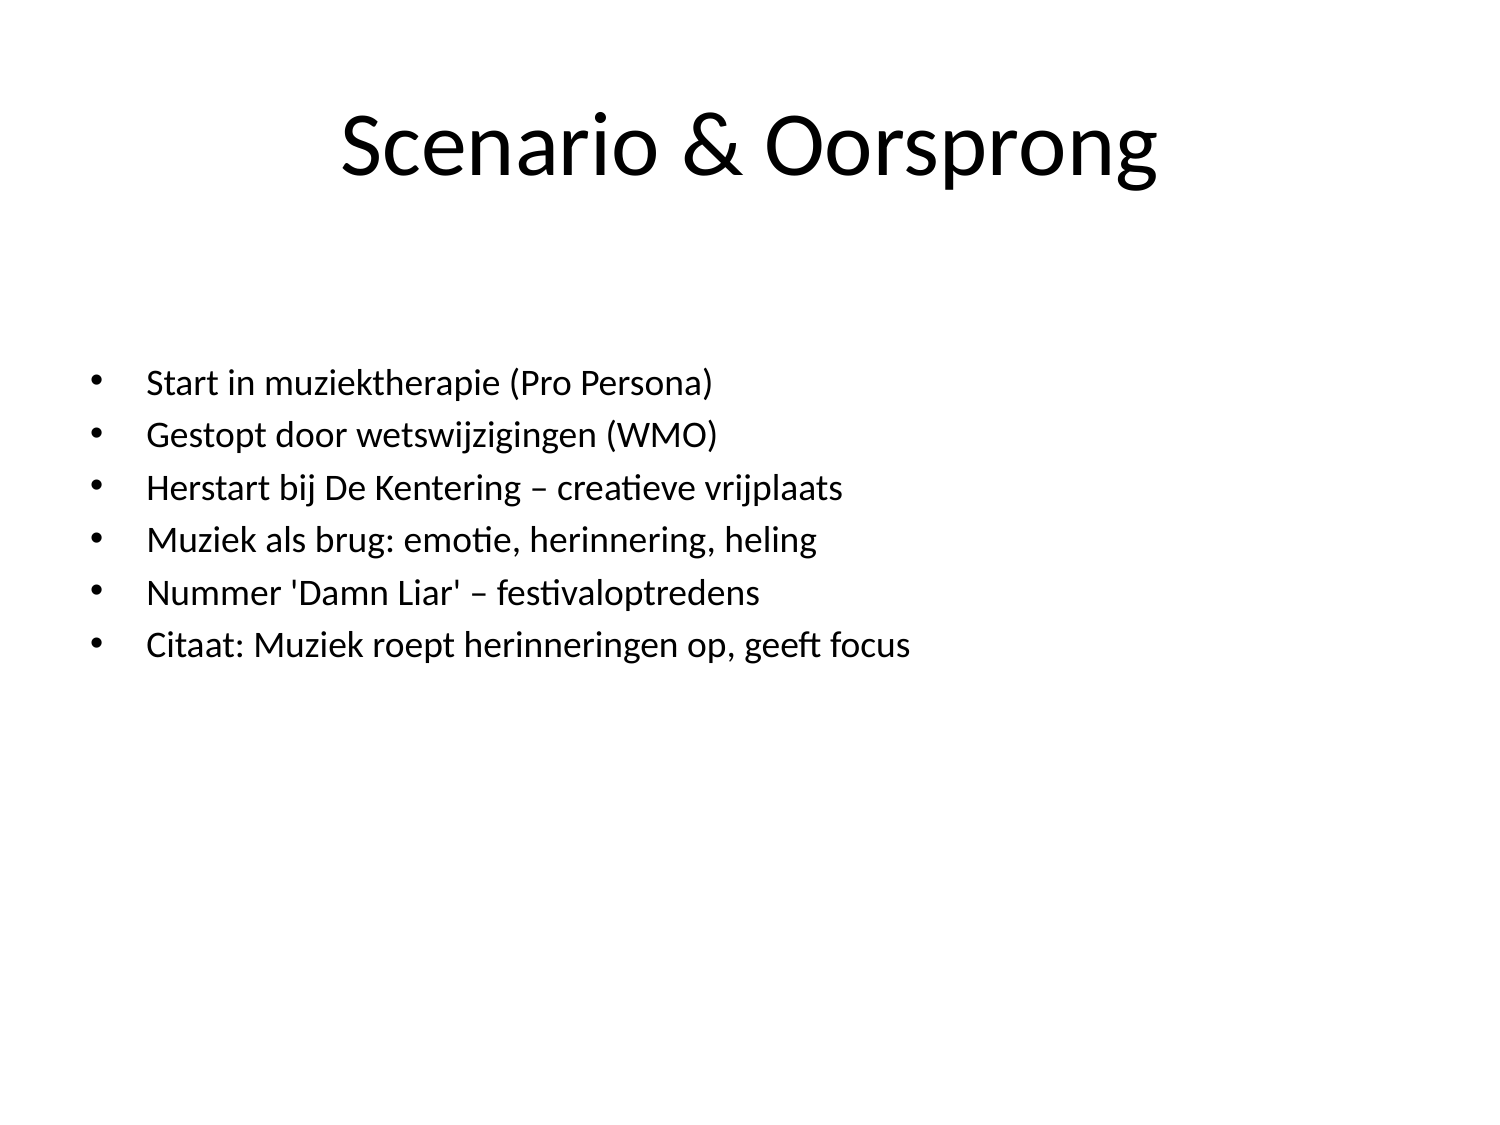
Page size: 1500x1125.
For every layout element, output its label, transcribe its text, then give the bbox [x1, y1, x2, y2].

title Scenario & Oorsprong [75, 45, 1425, 233]
list Start in muziektherapie (Pro Persona) Gestopt door wetswijzigingen (WMO) Herstart bij De Kentering – creatieve vrijplaats Muziek als brug: emotie, herinnering, heling Nummer 'Damn Liar' – festivaloptredens Citaat: Muziek roept herinneringen op, geeft focus [75, 262, 1425, 1005]
